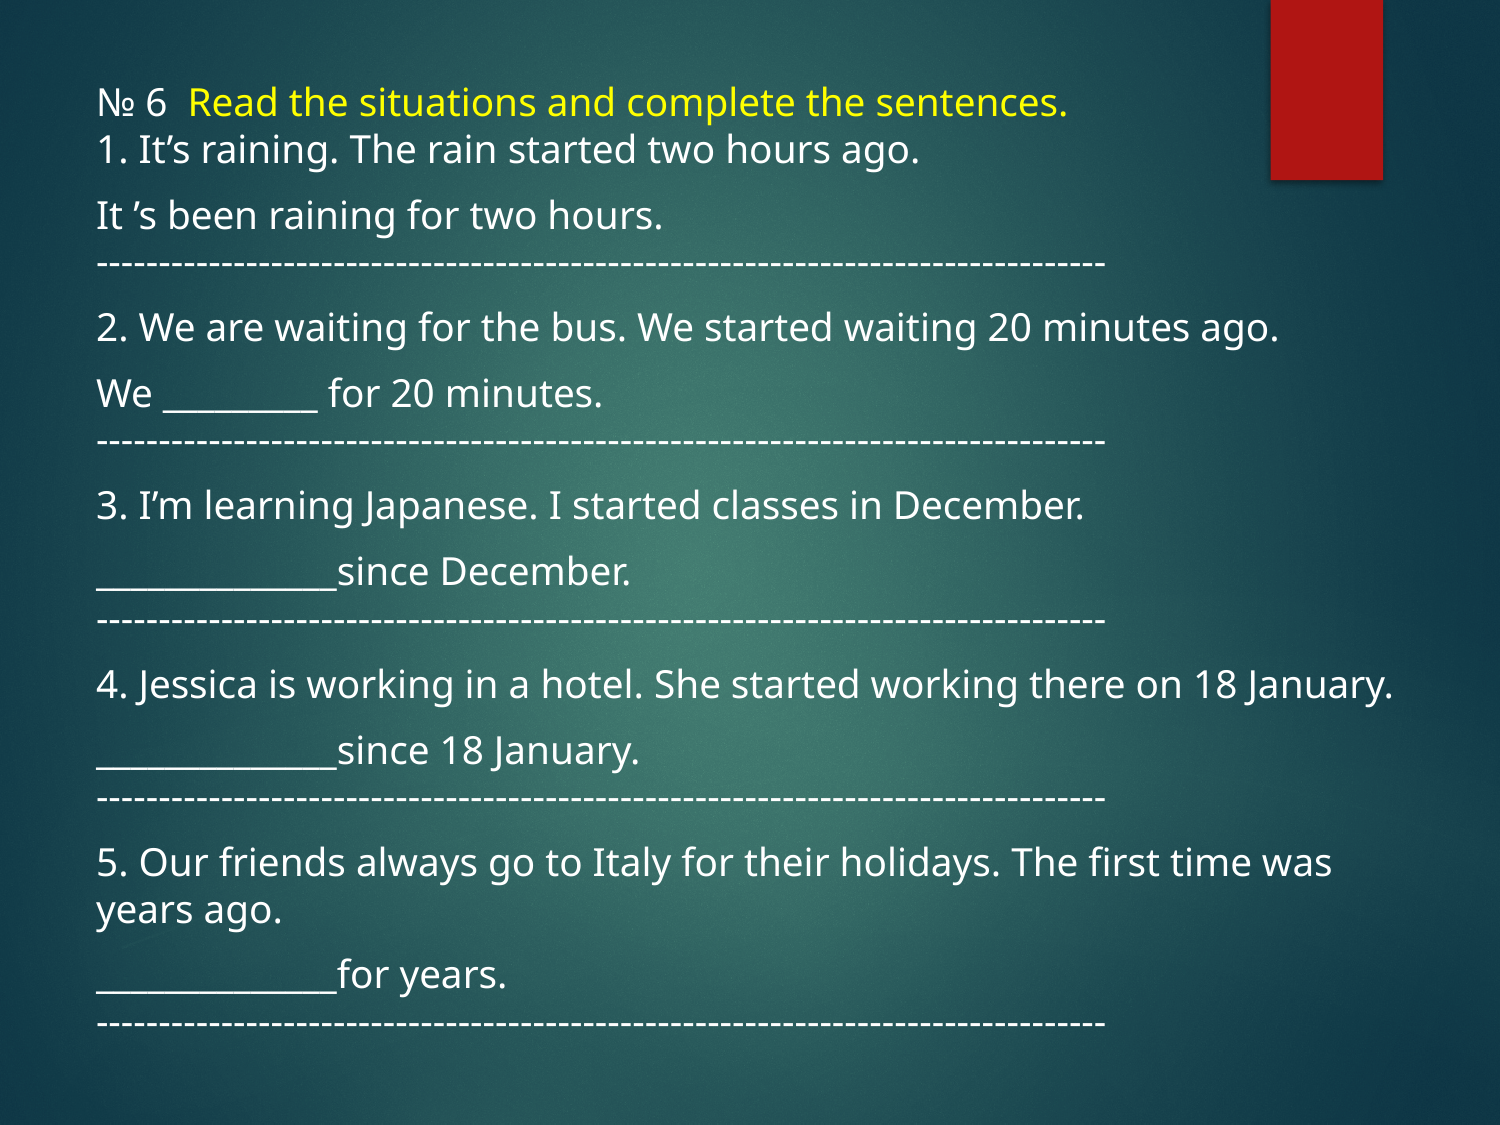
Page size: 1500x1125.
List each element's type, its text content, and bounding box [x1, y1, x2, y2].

list № 6 Read the situations and complete the sentences. 1. It’s raining. The rain started two hours ago. It ’s been raining for two hours. --------------------------------------------------------------------------------- 2. We are waiting for the bus. We started waiting 20 minutes ago. We _________ for 20 minutes. --------------------------------------------------------------------------------- 3. I’m learning Japanese. I started classes in December. ______________since December. --------------------------------------------------------------------------------- 4. Jessica is working in a hotel. She started working there on 18 January. ______________since 18 January. --------------------------------------------------------------------------------- 5. Our friends always go to Italy for their holidays. The first time was years ago. ______________for years. --------------------------------------------------------------------------------- [75, 70, 1418, 1067]
